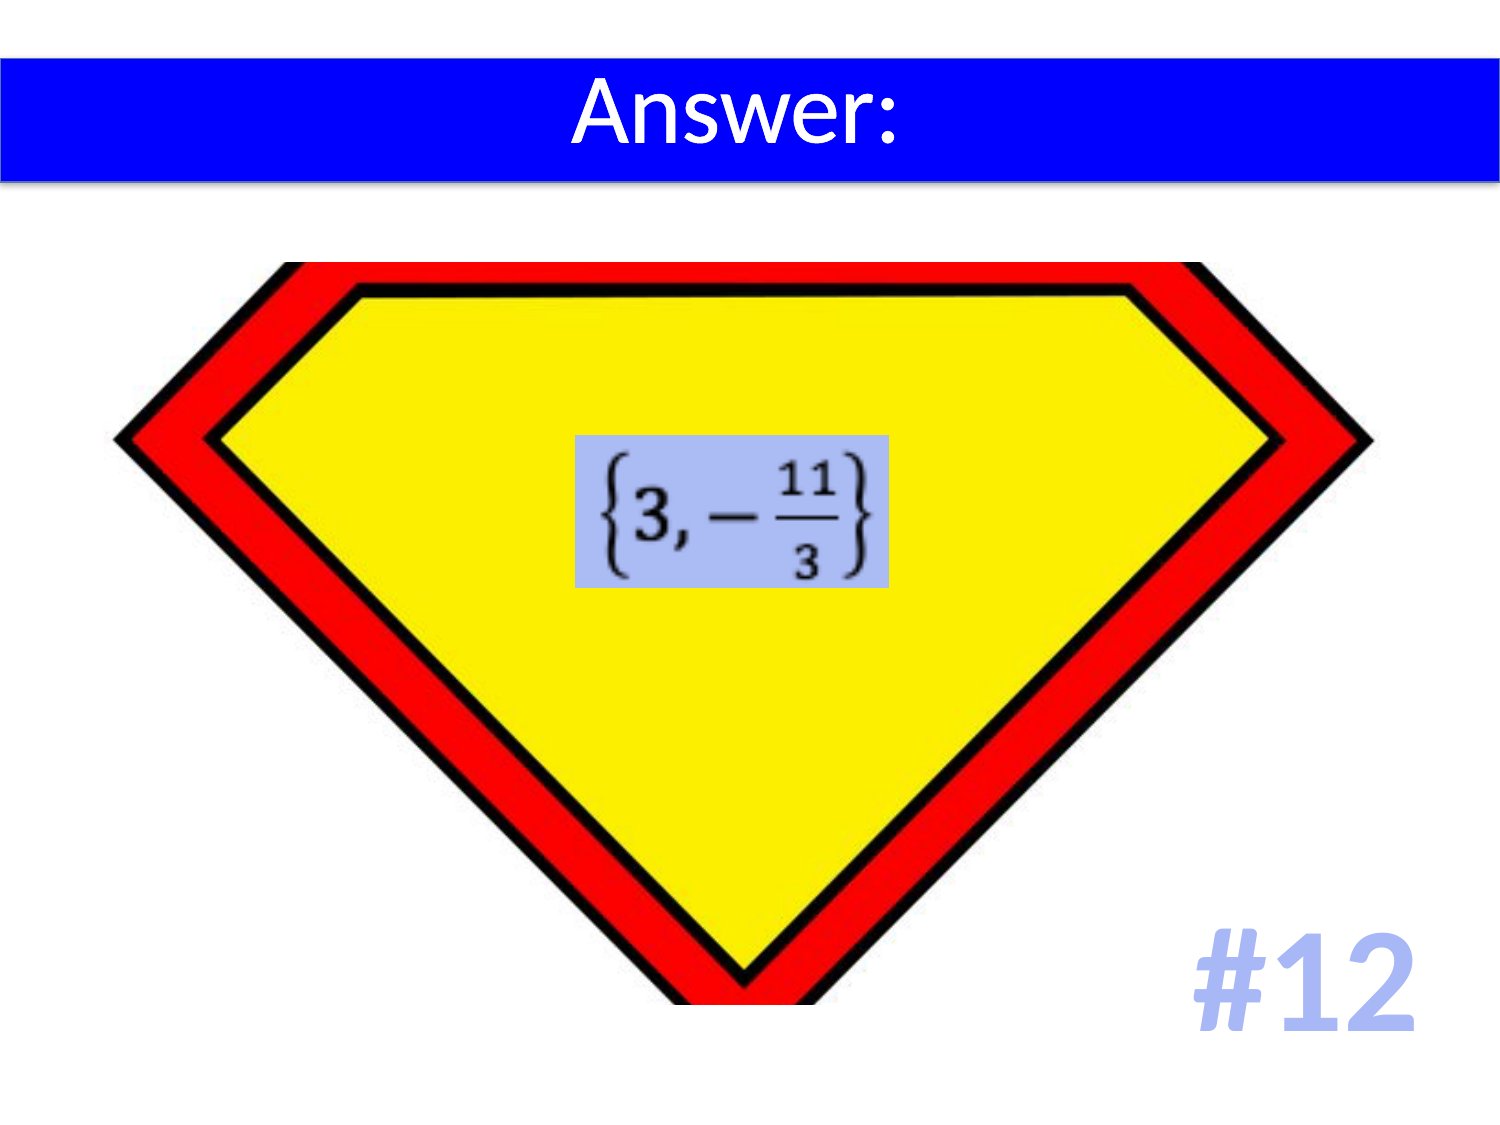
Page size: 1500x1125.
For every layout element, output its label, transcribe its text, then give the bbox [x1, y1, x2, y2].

text_box [0, 58, 1500, 183]
picture [574, 434, 890, 589]
text_box #12 [1177, 874, 1465, 1070]
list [74, 262, 1426, 1006]
text_box Answer: [280, 35, 1193, 170]
